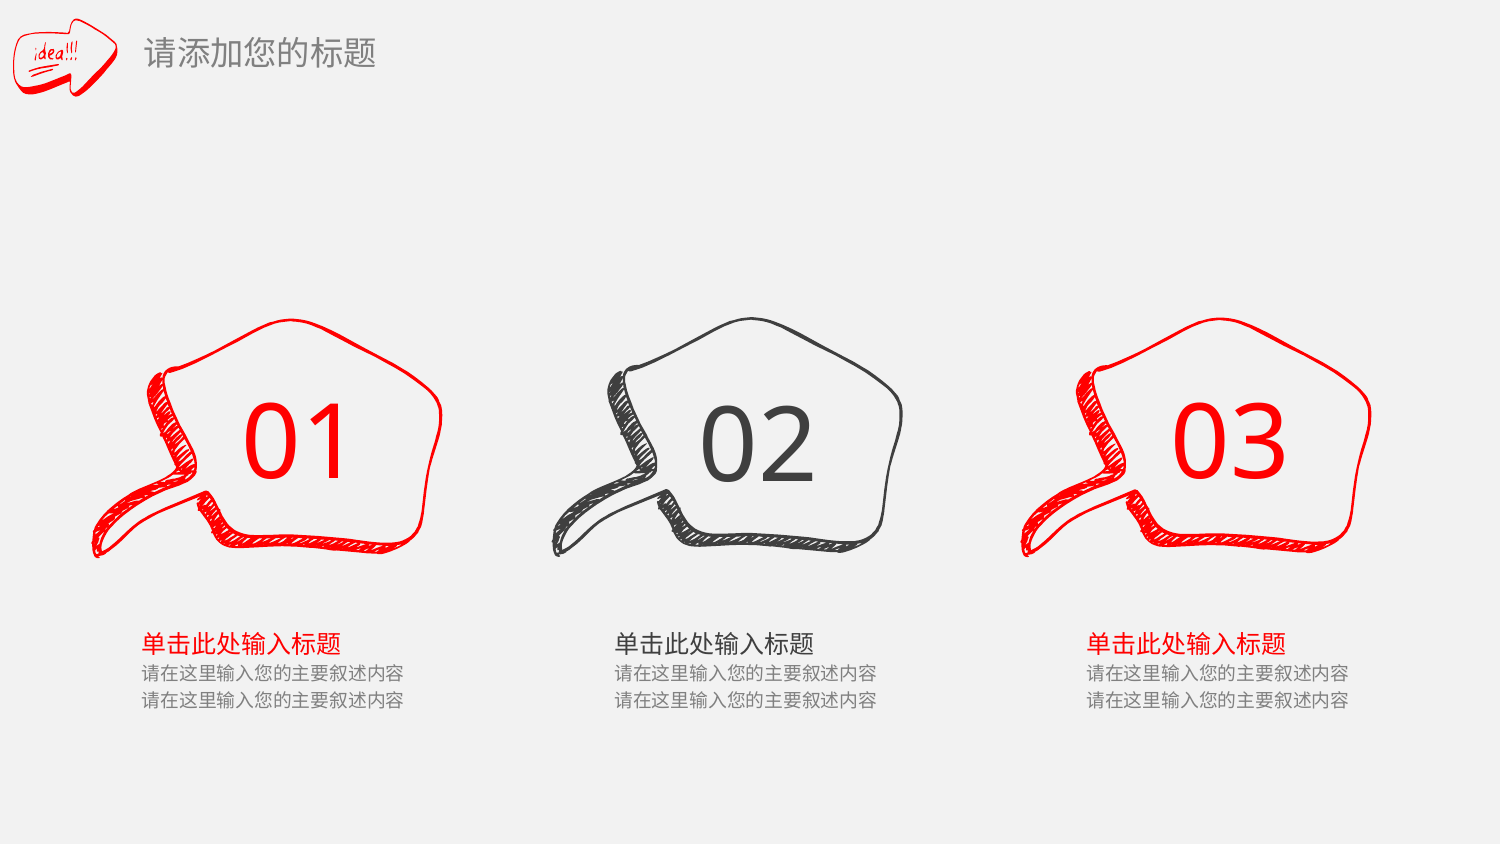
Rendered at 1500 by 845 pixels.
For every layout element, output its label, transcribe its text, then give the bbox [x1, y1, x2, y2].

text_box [551, 316, 934, 558]
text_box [1020, 317, 1372, 558]
text_box 单击此处输入标题 请在这里输入您的主要叙述内容 请在这里输入您的主要叙述内容 [130, 622, 461, 717]
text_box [91, 318, 477, 559]
text_box 单击此处输入标题 请在这里输入您的主要叙述内容 请在这里输入您的主要叙述内容 [1075, 622, 1406, 717]
text_box 单击此处输入标题 请在这里输入您的主要叙述内容 请在这里输入您的主要叙述内容 [603, 622, 934, 717]
